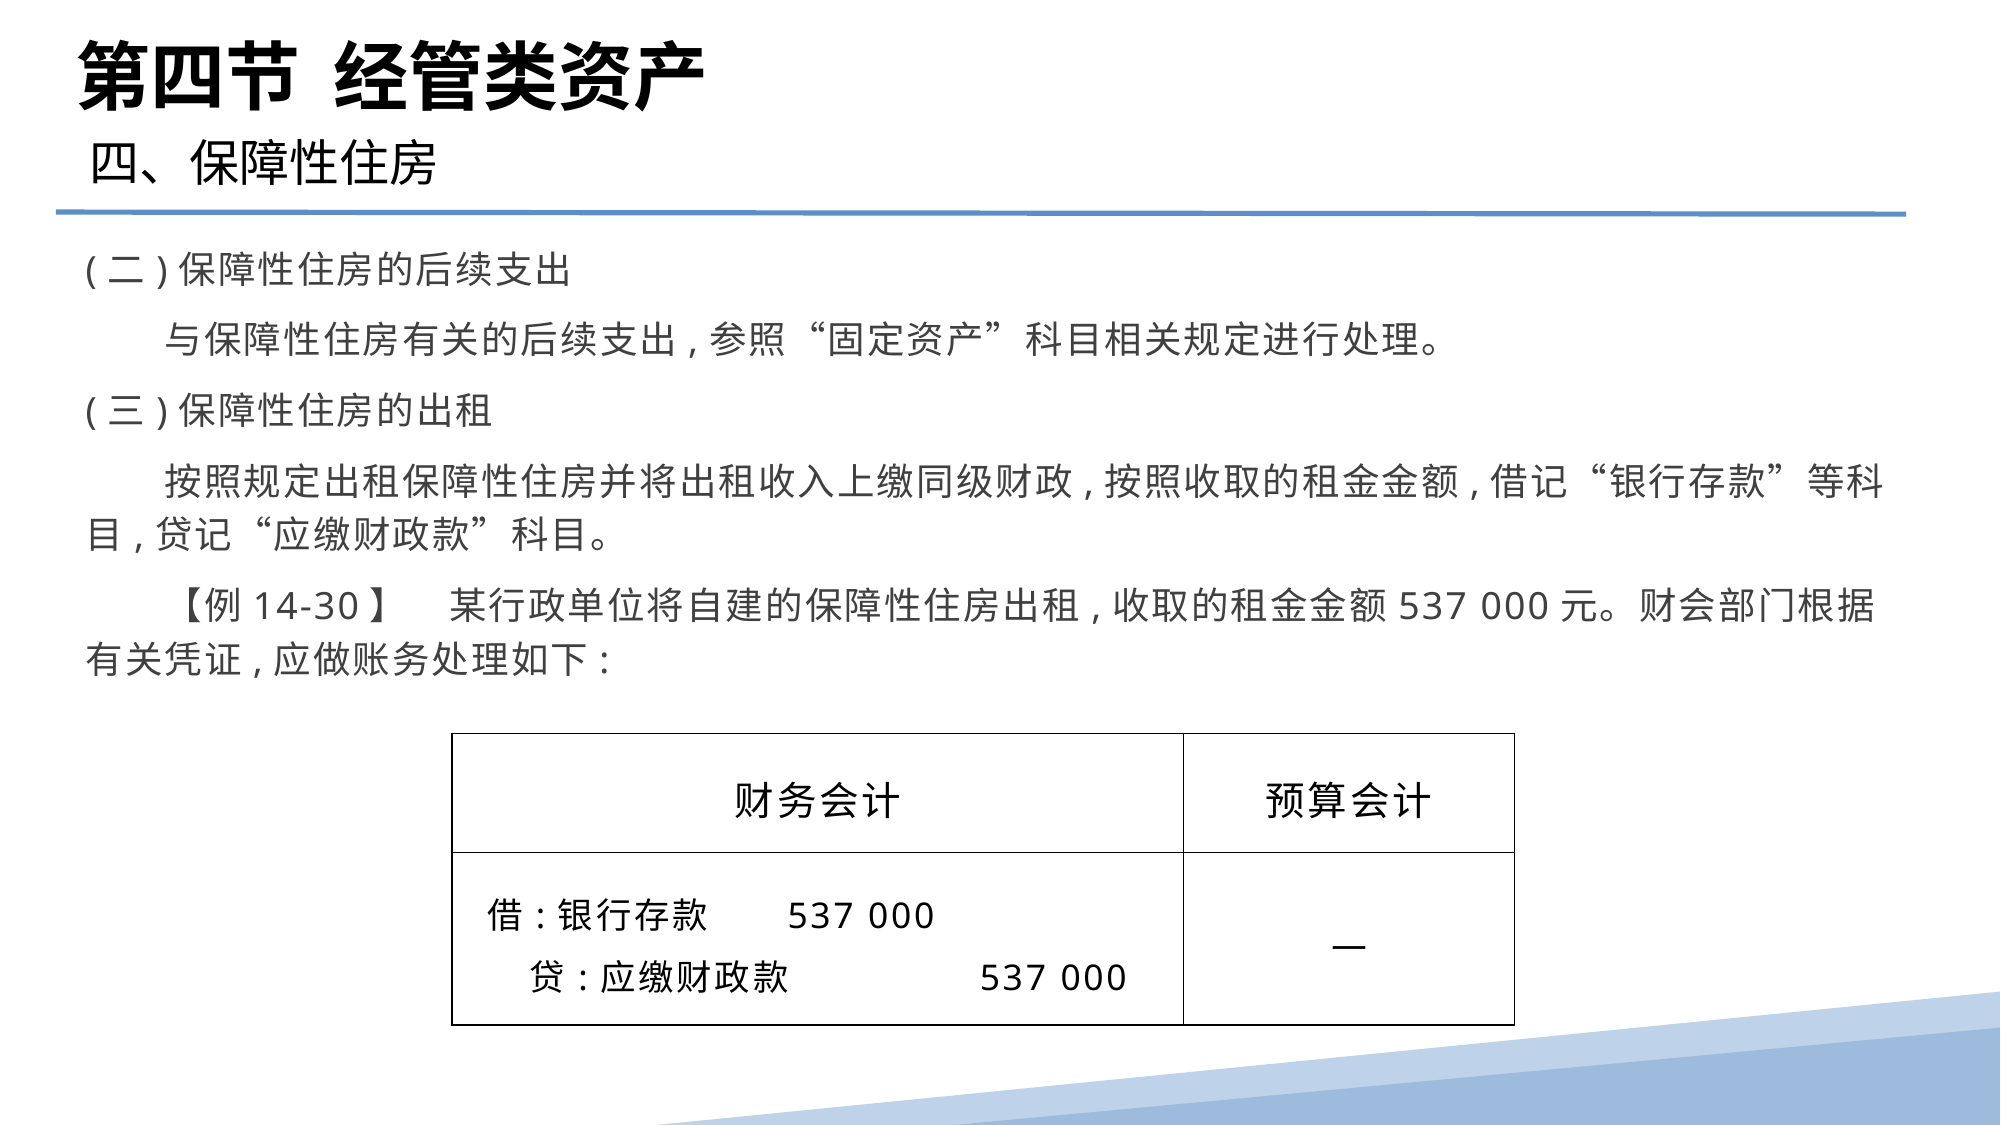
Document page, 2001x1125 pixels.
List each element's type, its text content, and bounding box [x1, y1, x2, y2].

table_header 预算会计 [1184, 734, 1514, 852]
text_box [656, 991, 2000, 1125]
text_box (二)保障性住房的后续支出 与保障性住房有关的后续支出,参照“固定资产”科目相关规定进行处理。 (三)保障性住房的出租 按照规定出租保障性住房并将出租收入上缴同级财政,按照收取的租金金额,借记“银行存款”等科目,贷记“应缴财政款”科目。 【例14-30】 某行政单位将自建的保障性住房出租,收取的租金金额537 000元。财会部门根据有关凭证,应做账务处理如下: [75, 231, 1906, 687]
text_box 第四节 经管类资产 [75, 24, 1925, 125]
table_cell 借:银行存款 537 000 贷:应缴财政款 537 000 [453, 853, 1183, 1024]
text_box 四、保障性住房 [75, 146, 1326, 195]
table_header 财务会计 [453, 734, 1183, 852]
table_cell — [1184, 853, 1514, 991]
